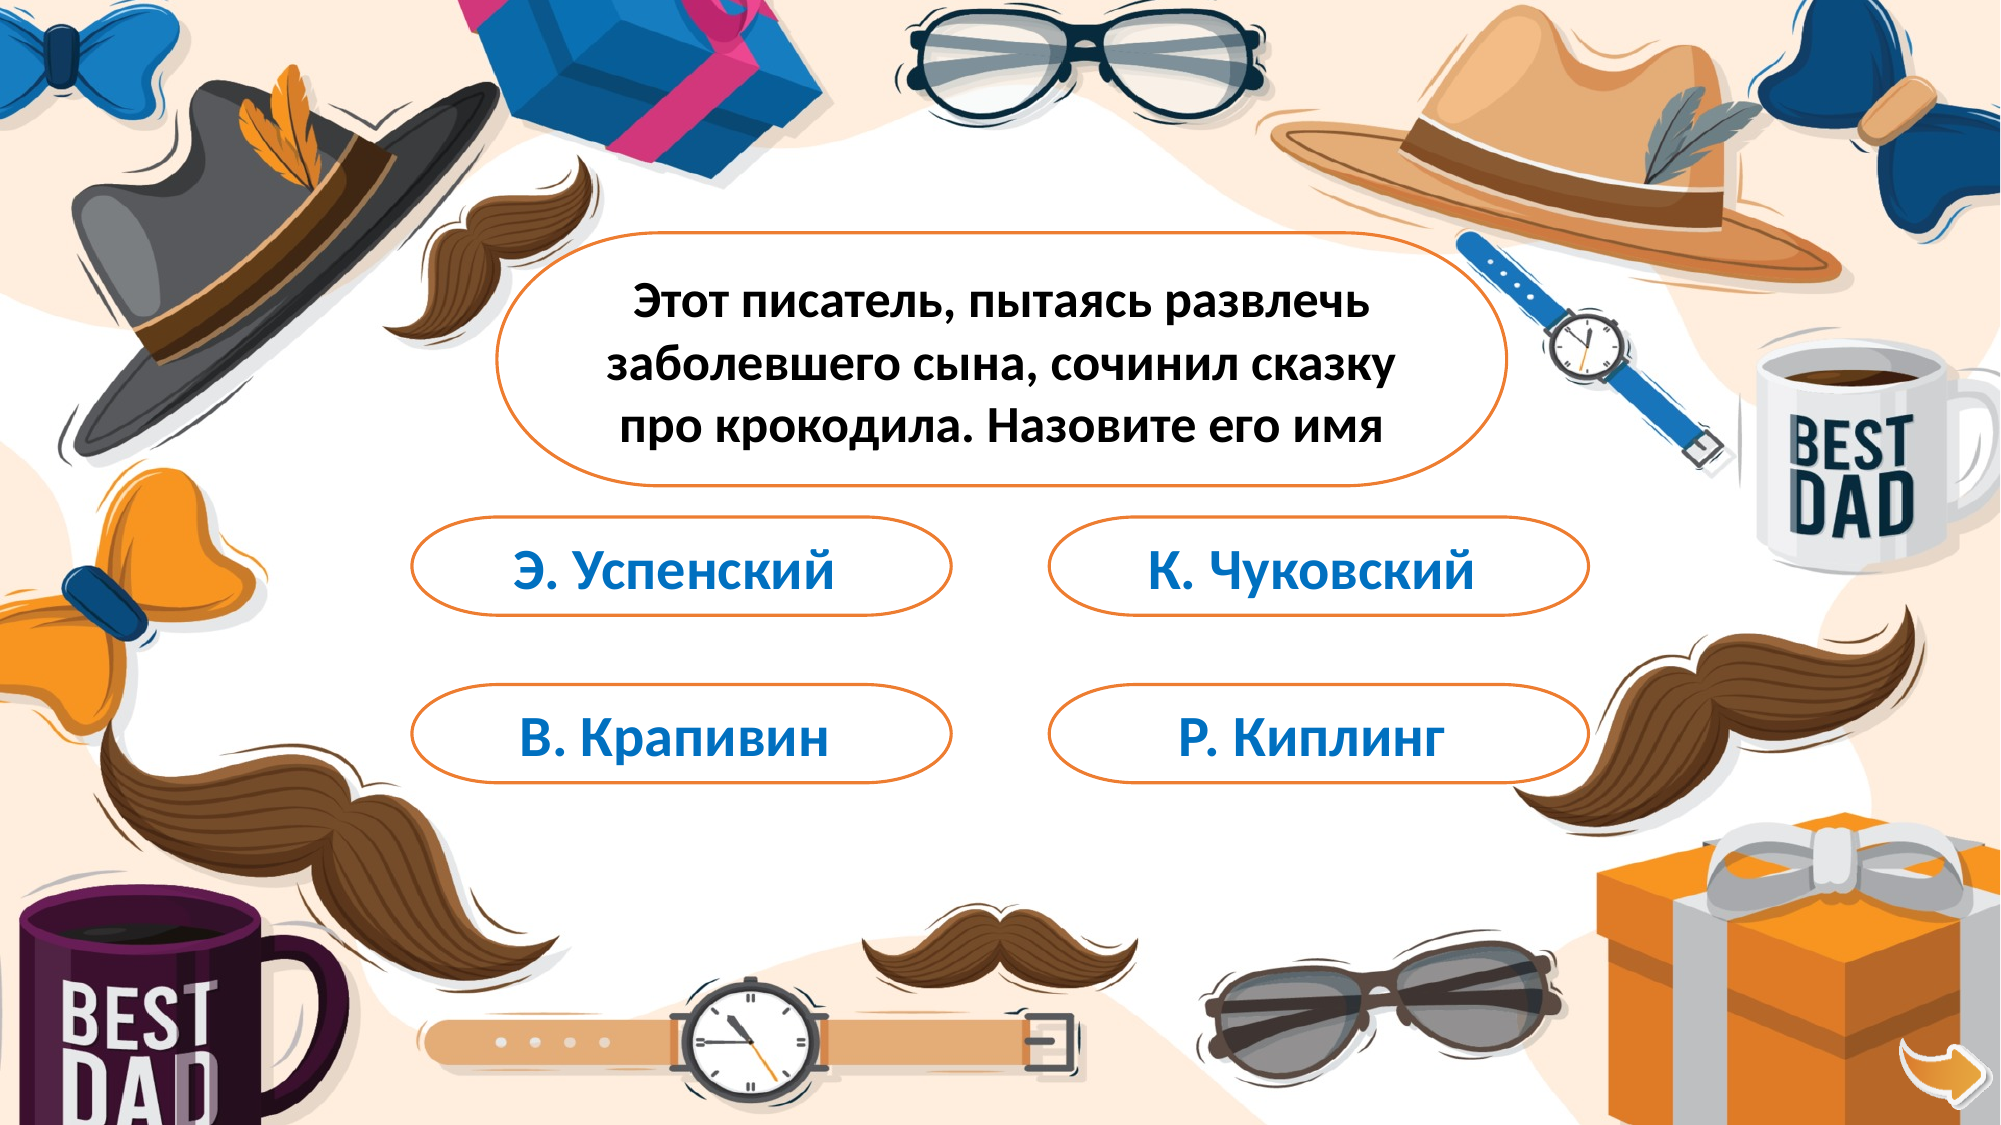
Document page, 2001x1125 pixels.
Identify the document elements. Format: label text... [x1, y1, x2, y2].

text_box Р. Киплинг [1048, 683, 1590, 784]
text_box В. Крапивин [410, 683, 953, 784]
text_box Э. Успенский [410, 515, 953, 617]
text_box Этот писатель, пытаясь развлечь заболевшего сына, сочинил сказку про крокодила. Назовите его имя [495, 231, 1508, 487]
text_box К. Чуковский [1048, 515, 1590, 617]
picture [0, 0, 2001, 1125]
